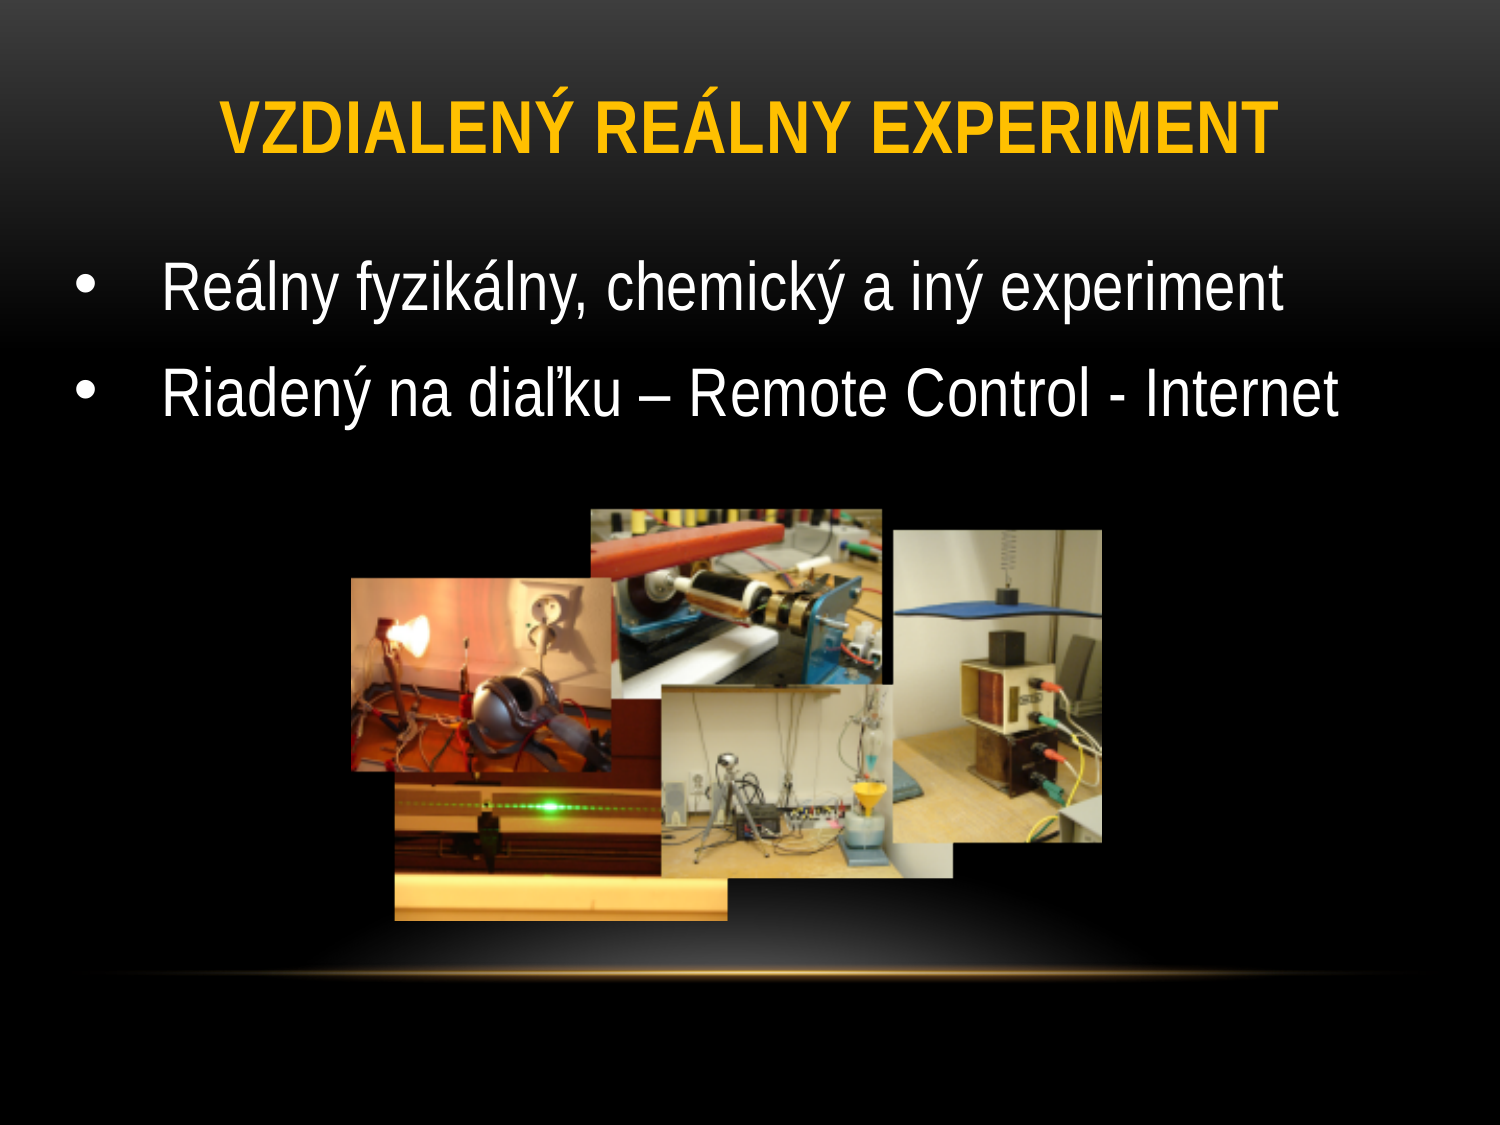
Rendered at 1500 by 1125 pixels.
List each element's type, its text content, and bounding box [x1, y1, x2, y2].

title Vzdialený reálny experiment [100, 57, 1401, 176]
text_box Riadený na diaľku – Remote Control - Internet [58, 339, 1453, 469]
text_box Reálny fyzikálny, chemický a iný experiment [58, 234, 1453, 339]
picture [0, 0, 1500, 1125]
